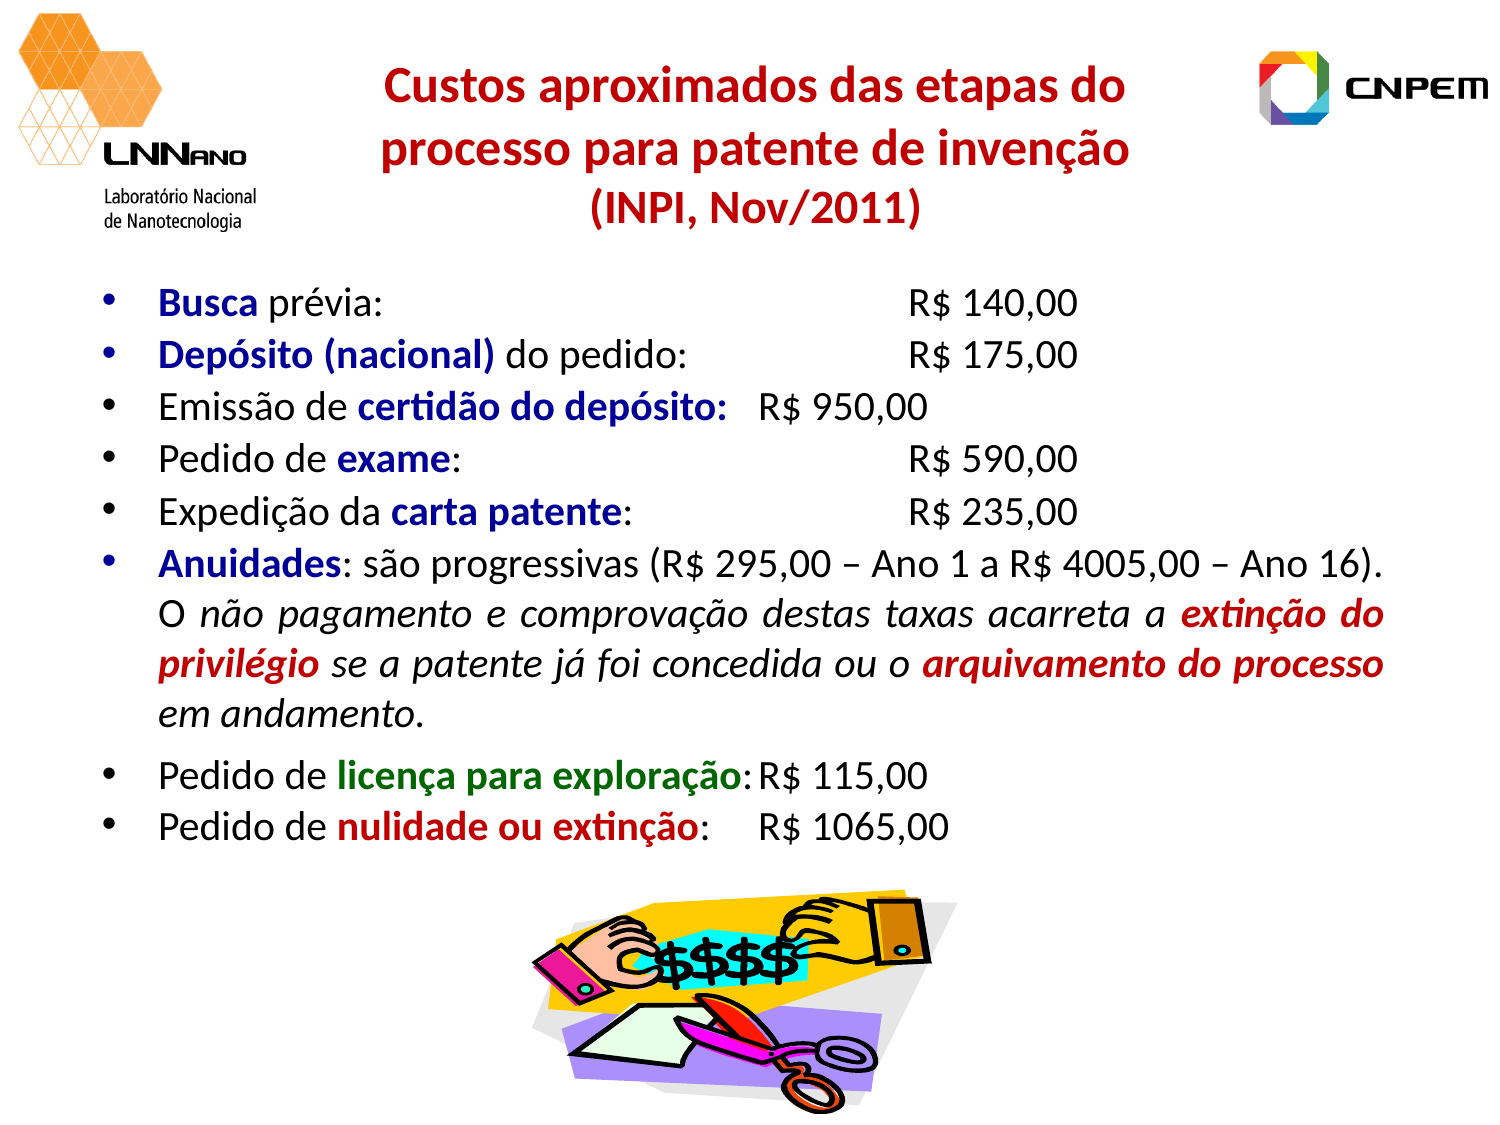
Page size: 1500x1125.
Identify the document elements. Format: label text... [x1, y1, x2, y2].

list Busca prévia: R$ 140,00 Depósito (nacional) do pedido: R$ 175,00 Emissão de certidão do depósito: R$ 950,00 Pedido de exame: R$ 590,00 Expedição da carta patente: R$ 235,00 Anuidades: são progressivas (R$ 295,00 – Ano 1 a R$ 4005,00 – Ano 16). O não pagamento e comprovação destas taxas acarreta a extinção do privilégio se a patente já foi concedida ou o arquivamento do processo em andamento. Pedido de licença para exploração: R$ 115,00 Pedido de nulidade ou extinção: R$ 1065,00 [86, 267, 1400, 882]
title Custos aproximados das etapas do processo para patente de invenção (INPI, Nov/2011) [348, 30, 1164, 254]
picture [531, 885, 963, 1118]
picture [0, 11, 1500, 232]
